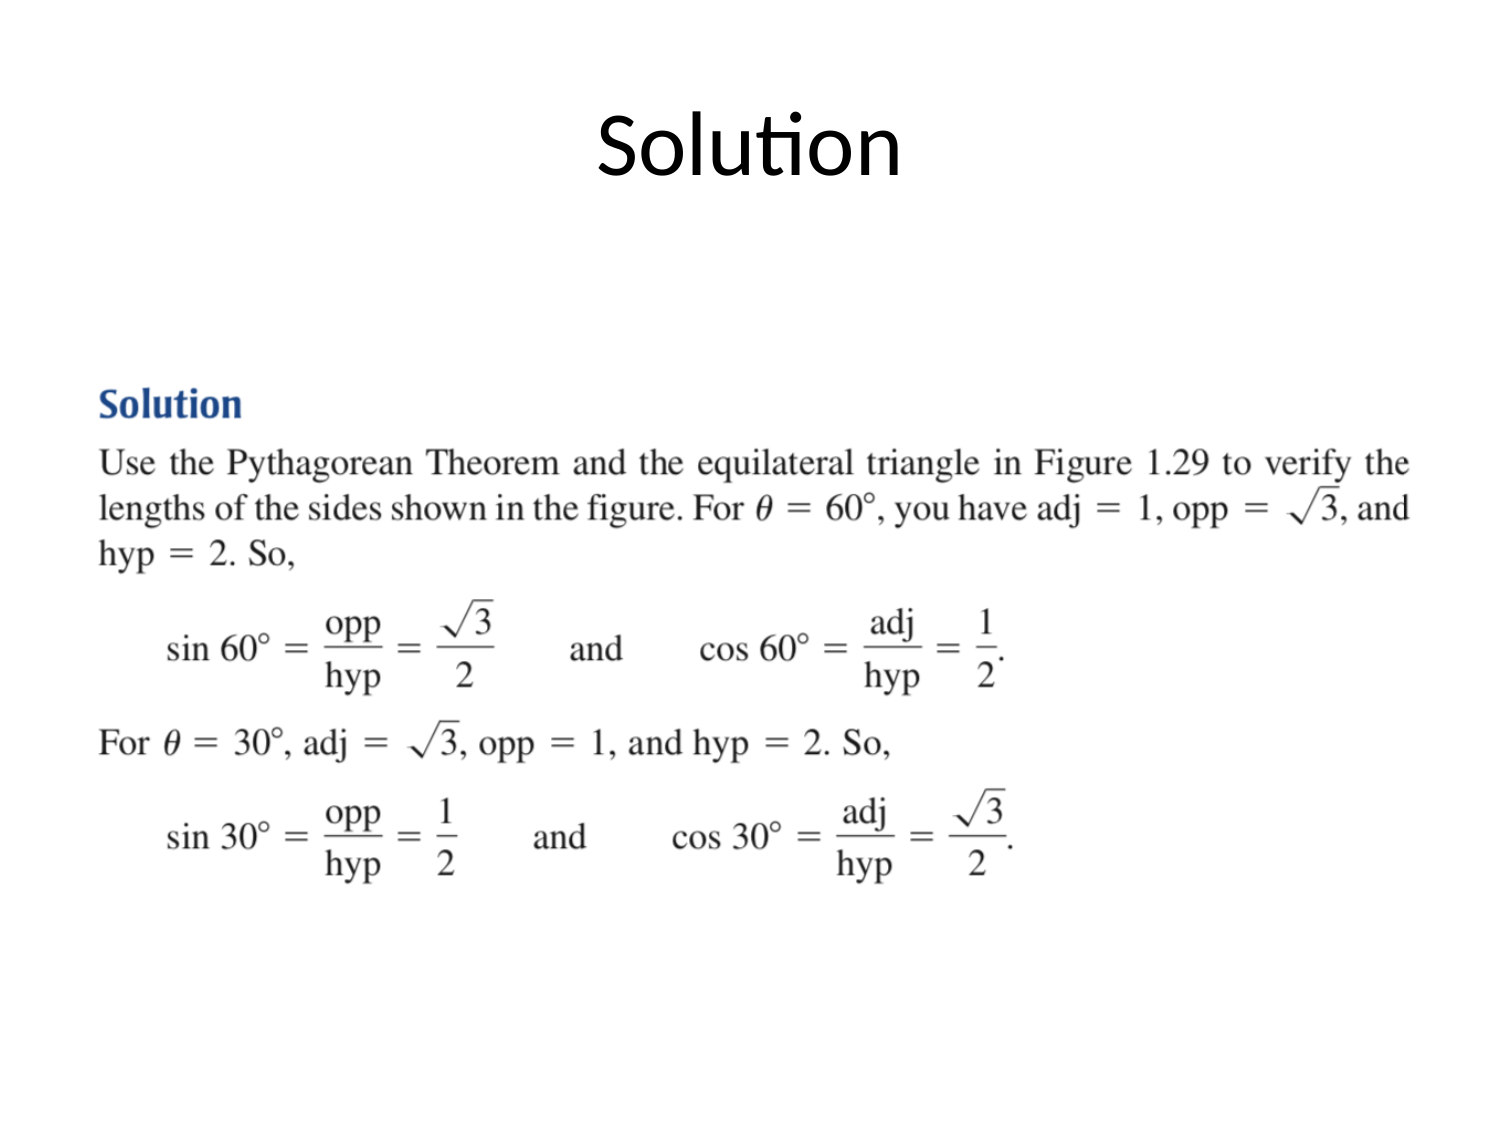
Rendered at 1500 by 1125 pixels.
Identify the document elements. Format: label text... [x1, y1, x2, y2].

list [74, 262, 1426, 1006]
title Solution [75, 45, 1425, 233]
